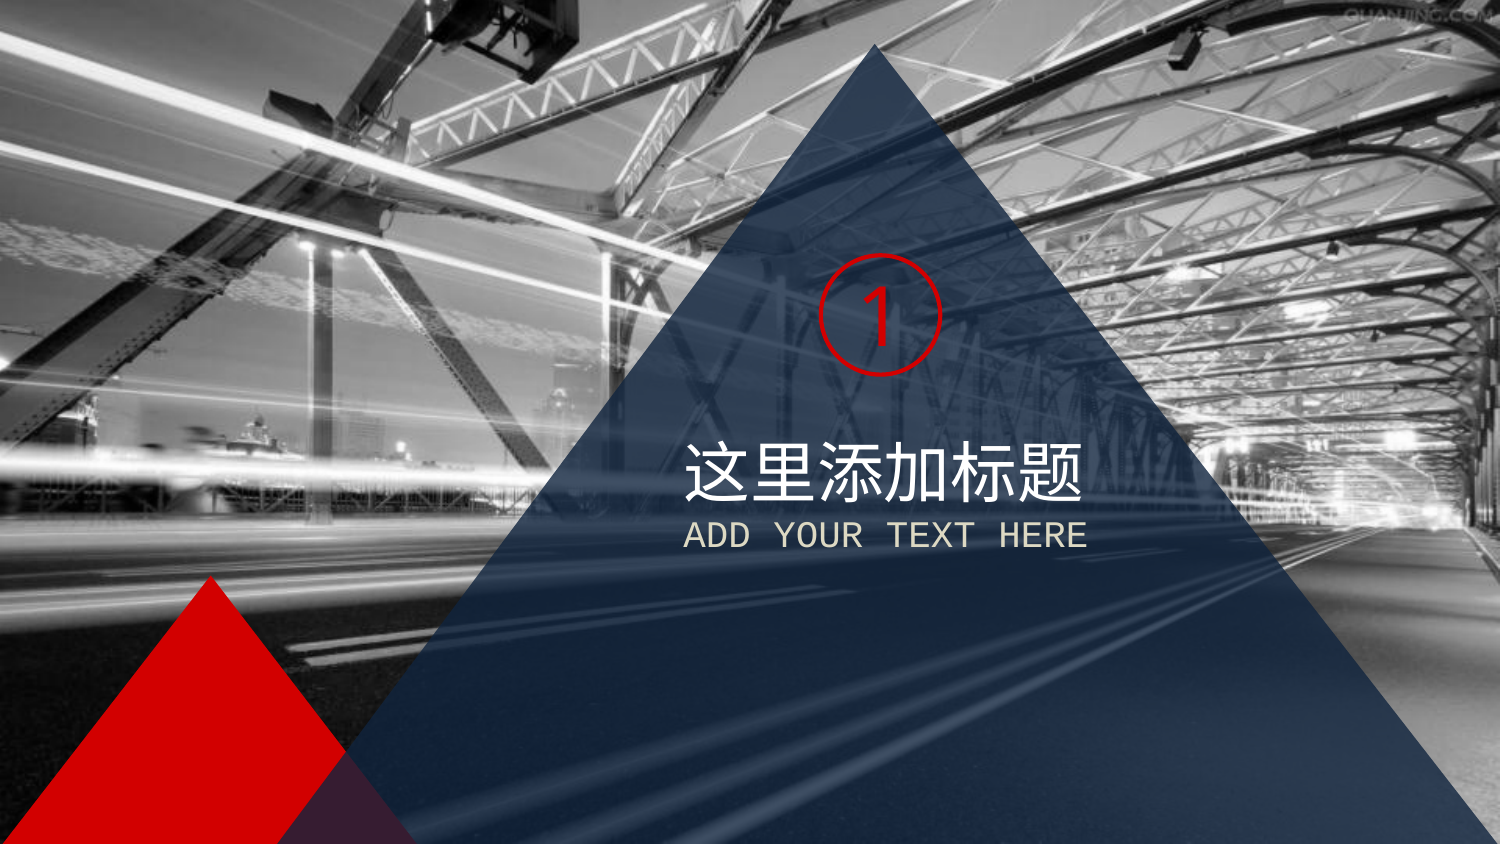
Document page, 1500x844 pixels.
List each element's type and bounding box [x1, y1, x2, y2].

picture [0, 0, 1500, 844]
text_box [820, 255, 941, 375]
